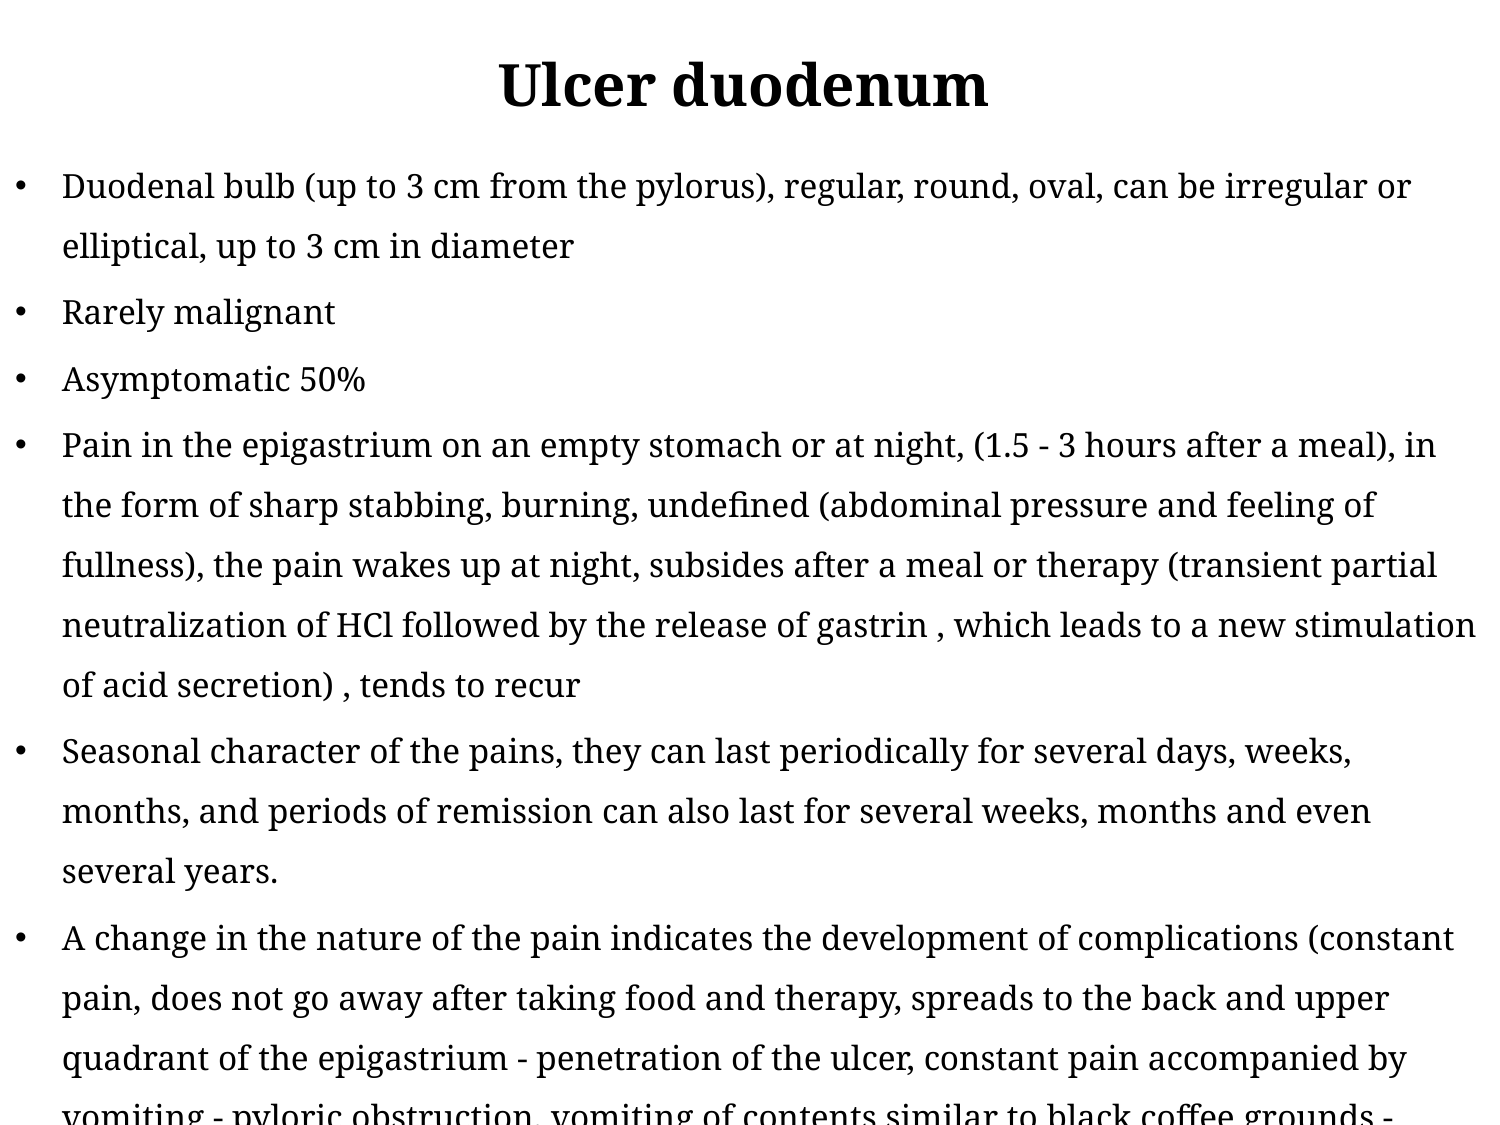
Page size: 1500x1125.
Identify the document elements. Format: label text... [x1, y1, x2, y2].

subtitle Duodenal bulb (up to 3 cm from the pylorus), regular, round, oval, can be irregular or elliptical, up to 3 cm in diameter Rarely malignant Asymptomatic 50% Pain in the epigastrium on an empty stomach or at night, (1.5 - 3 hours after a meal), in the form of sharp stabbing, burning, undefined (abdominal pressure and feeling of fullness), the pain wakes up at night, subsides after a meal or therapy (transient partial neutralization of HCl followed by the release of gastrin , which leads to a new stimulation of acid secretion) , tends to recur Seasonal character of the pains, they can last periodically for several days, weeks, months, and periods of remission can also last for several weeks, months and even several years. A change in the nature of the pain indicates the development of complications (constant pain, does not go away after taking food and therapy, spreads to the back and upper quadrant of the epigastrium - penetration of the ulcer, constant pain accompanied by vomiting - pyloric obstruction, vomiting of contents similar to black coffee grounds - bleeding) [0, 137, 1500, 1055]
title Ulcer duodenum [100, 0, 1389, 137]
